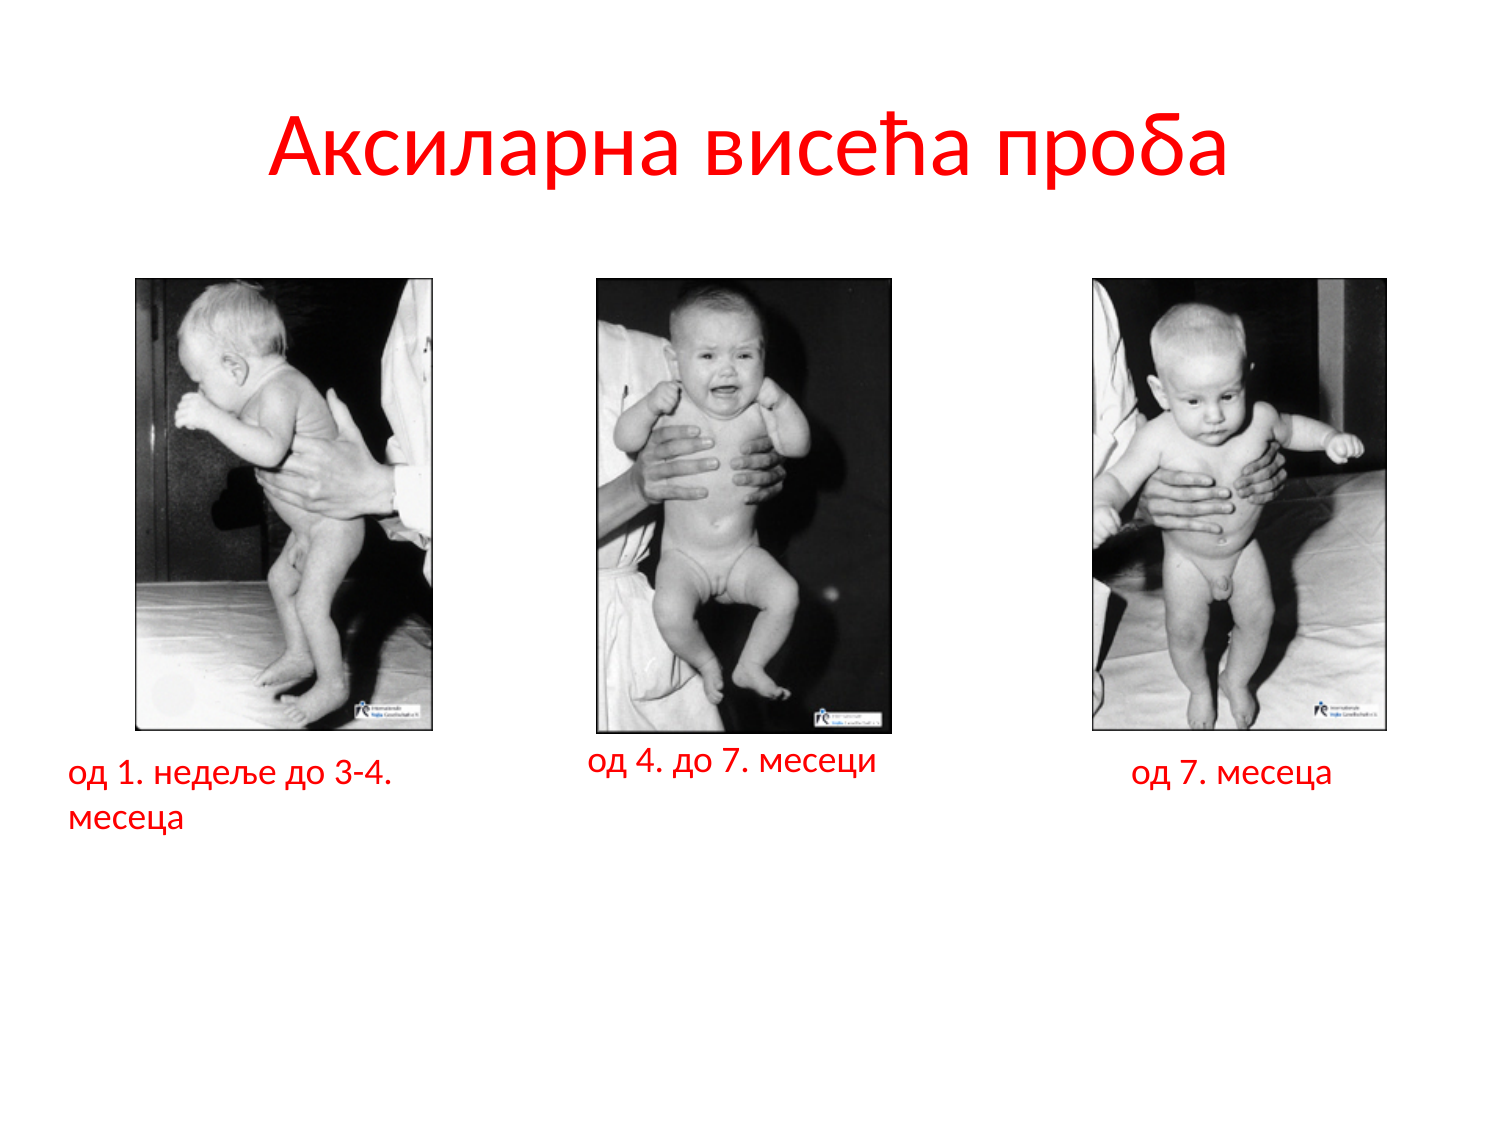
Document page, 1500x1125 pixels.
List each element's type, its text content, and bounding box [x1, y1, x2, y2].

text_box од 7. месеца [1116, 739, 1500, 800]
picture [135, 278, 433, 731]
picture [1092, 278, 1387, 731]
picture [596, 278, 892, 734]
title Аксиларна висећа проба [75, 45, 1425, 233]
text_box од 1. недеље до 3-4. месеца [53, 739, 526, 845]
text_box од 4. до 7. месеци [572, 727, 1046, 788]
